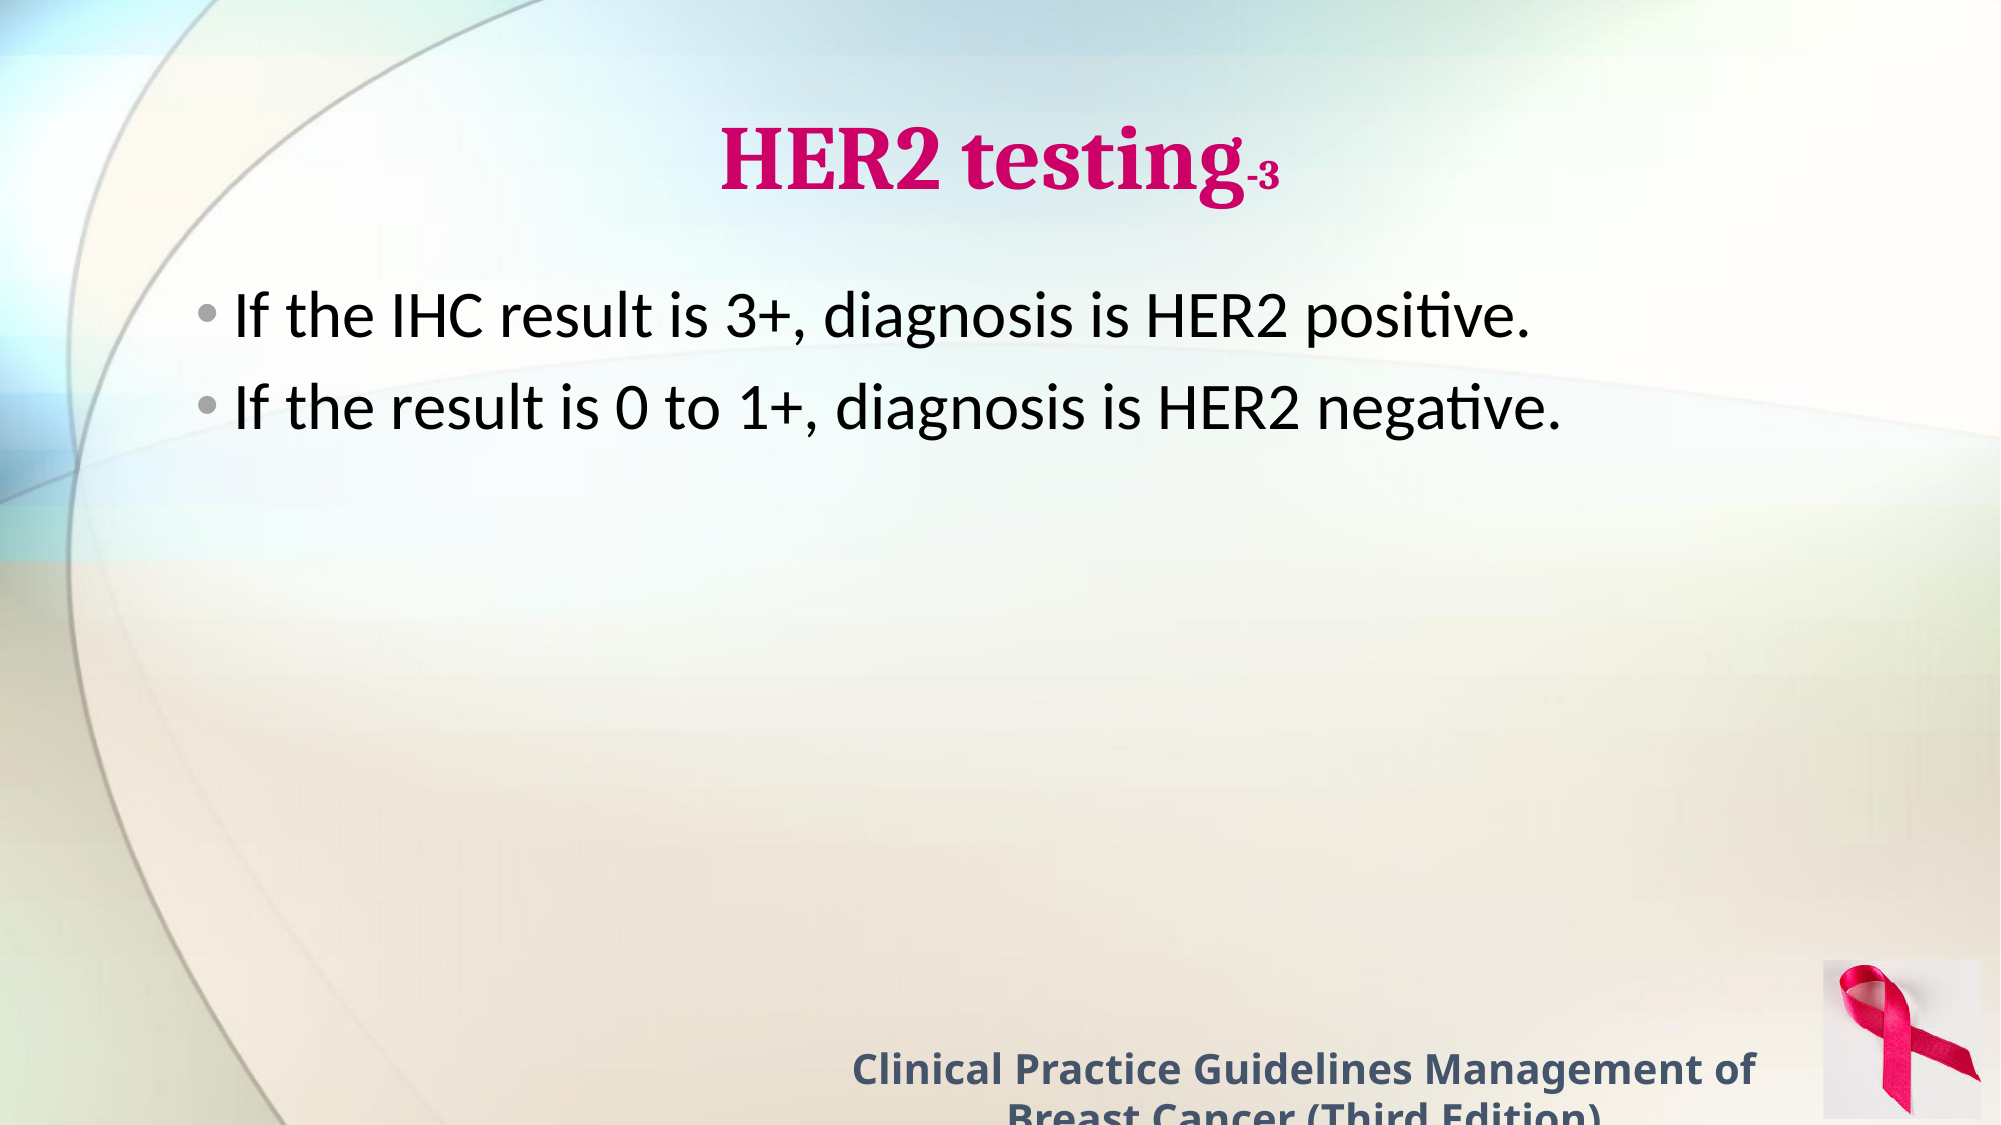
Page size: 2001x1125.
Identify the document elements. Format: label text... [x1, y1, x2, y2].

picture [0, 0, 2001, 1125]
text_box Clinical Practice Guidelines Management of Breast Cancer (Third Edition) [788, 1035, 1820, 1125]
text_box HER2 testing-3 [249, 41, 1750, 263]
list If the IHC result is 3+, diagnosis is HER2 positive. If the result is 0 to 1+, diagnosis is HER2 negative. [180, 272, 1824, 900]
